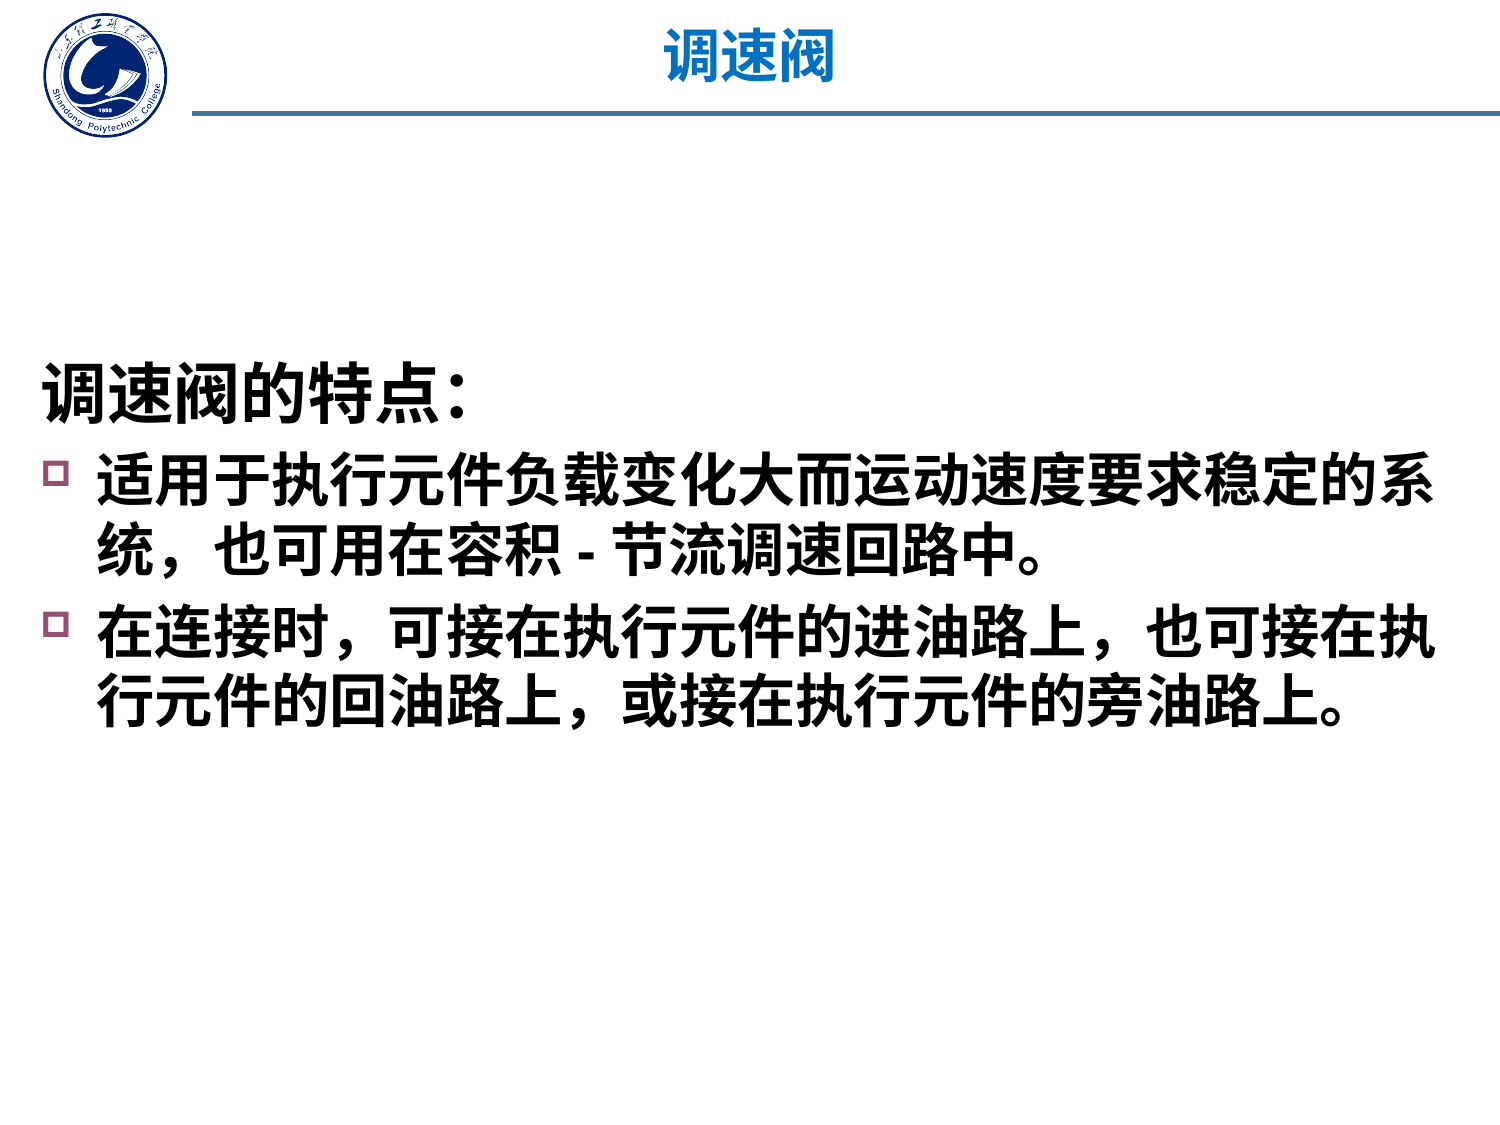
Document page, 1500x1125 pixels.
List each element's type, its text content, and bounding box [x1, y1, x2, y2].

text_box 调速阀 [178, 11, 1322, 97]
text_box 调速阀的特点： 适用于执行元件负载变化大而运动速度要求稳定的系统，也可用在容积-节流调速回路中。 在连接时，可接在执行元件的进油路上，也可接在执行元件的回油路上，或接在执行元件的旁油路上。 [25, 250, 1464, 1076]
picture [43, 7, 174, 138]
